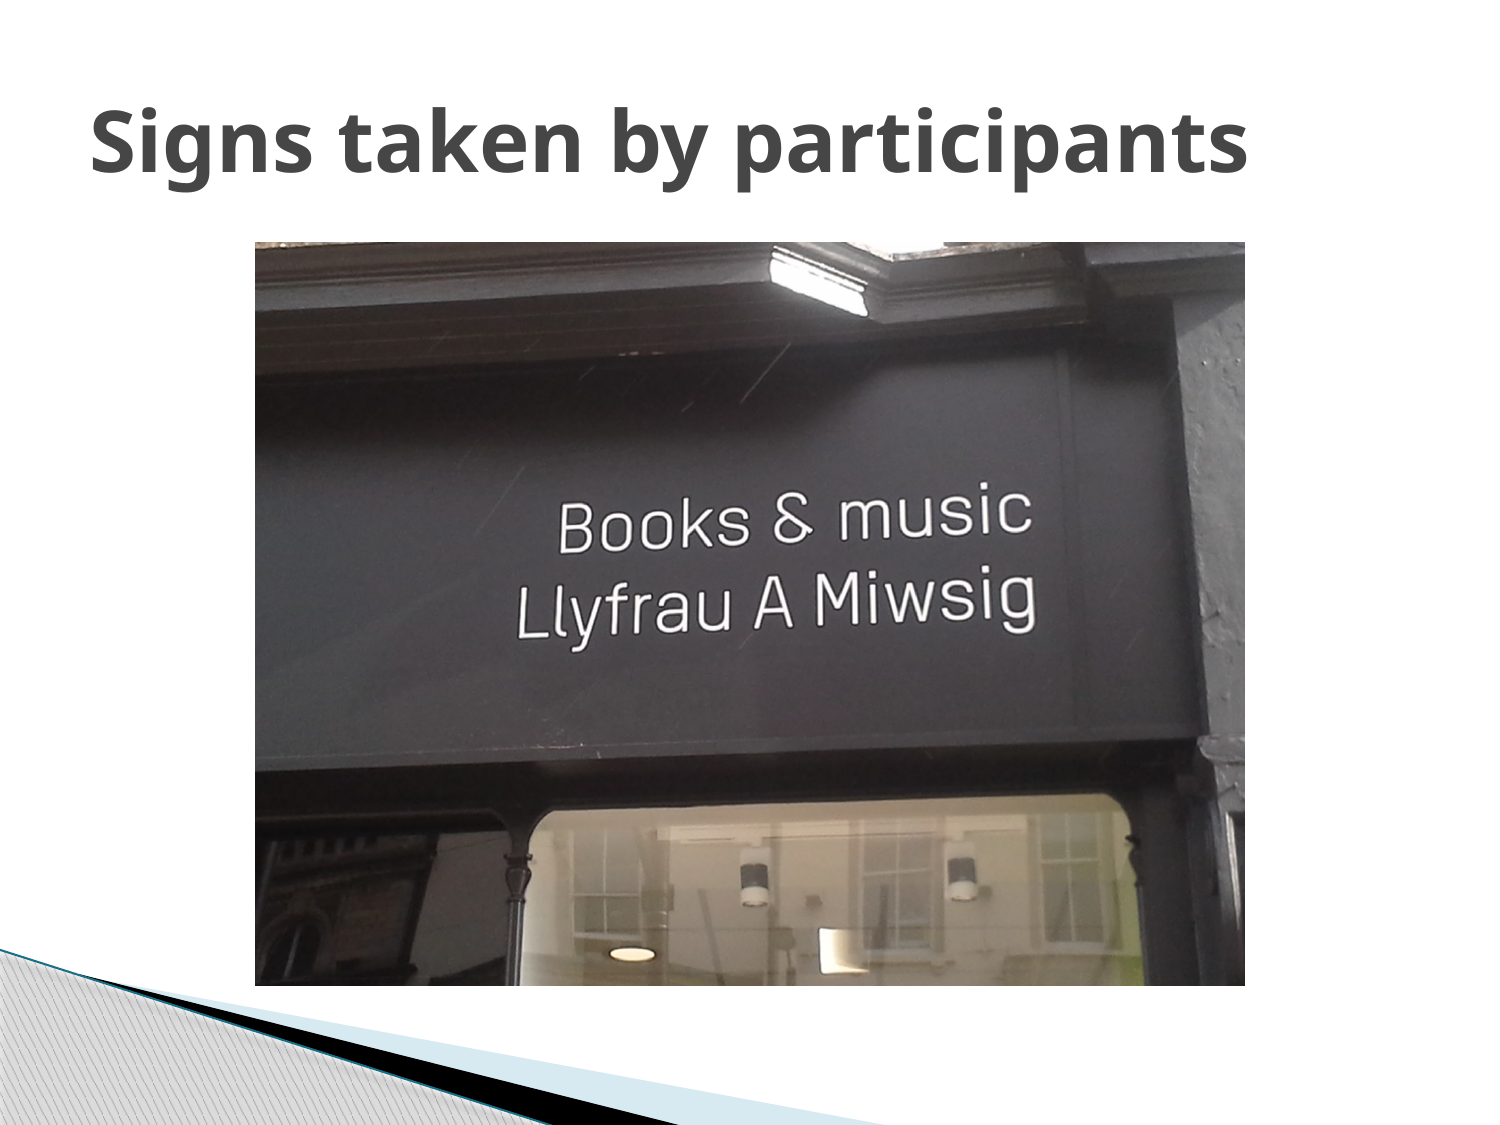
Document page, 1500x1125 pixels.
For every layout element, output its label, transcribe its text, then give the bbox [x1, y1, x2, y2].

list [254, 242, 1246, 986]
title Signs taken by participants [75, 45, 1425, 233]
